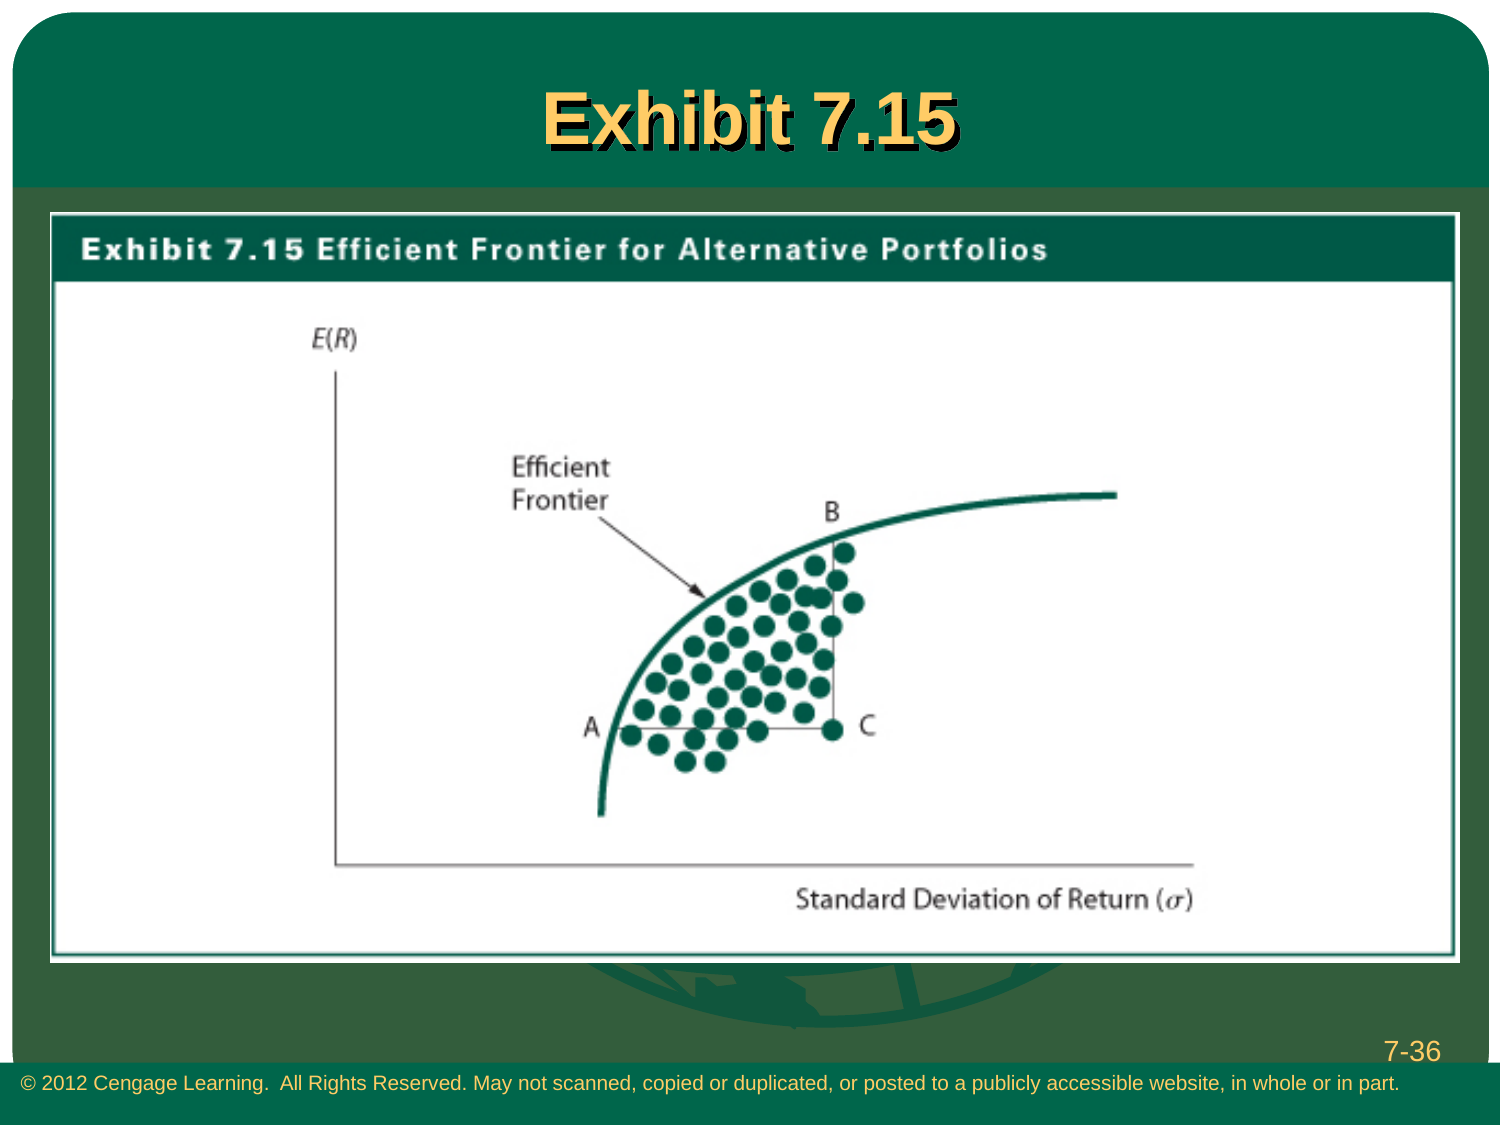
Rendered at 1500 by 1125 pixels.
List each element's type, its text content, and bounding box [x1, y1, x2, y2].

slide_number 7-36 [1325, 1025, 1500, 1088]
title Exhibit 7.15 [75, 37, 1425, 193]
picture [49, 212, 1460, 963]
footer © 2012 Cengage Learning. All Rights Reserved. May not scanned, copied or duplicated, or posted to a publicly accessible website, in whole or in part. [0, 1062, 1500, 1125]
